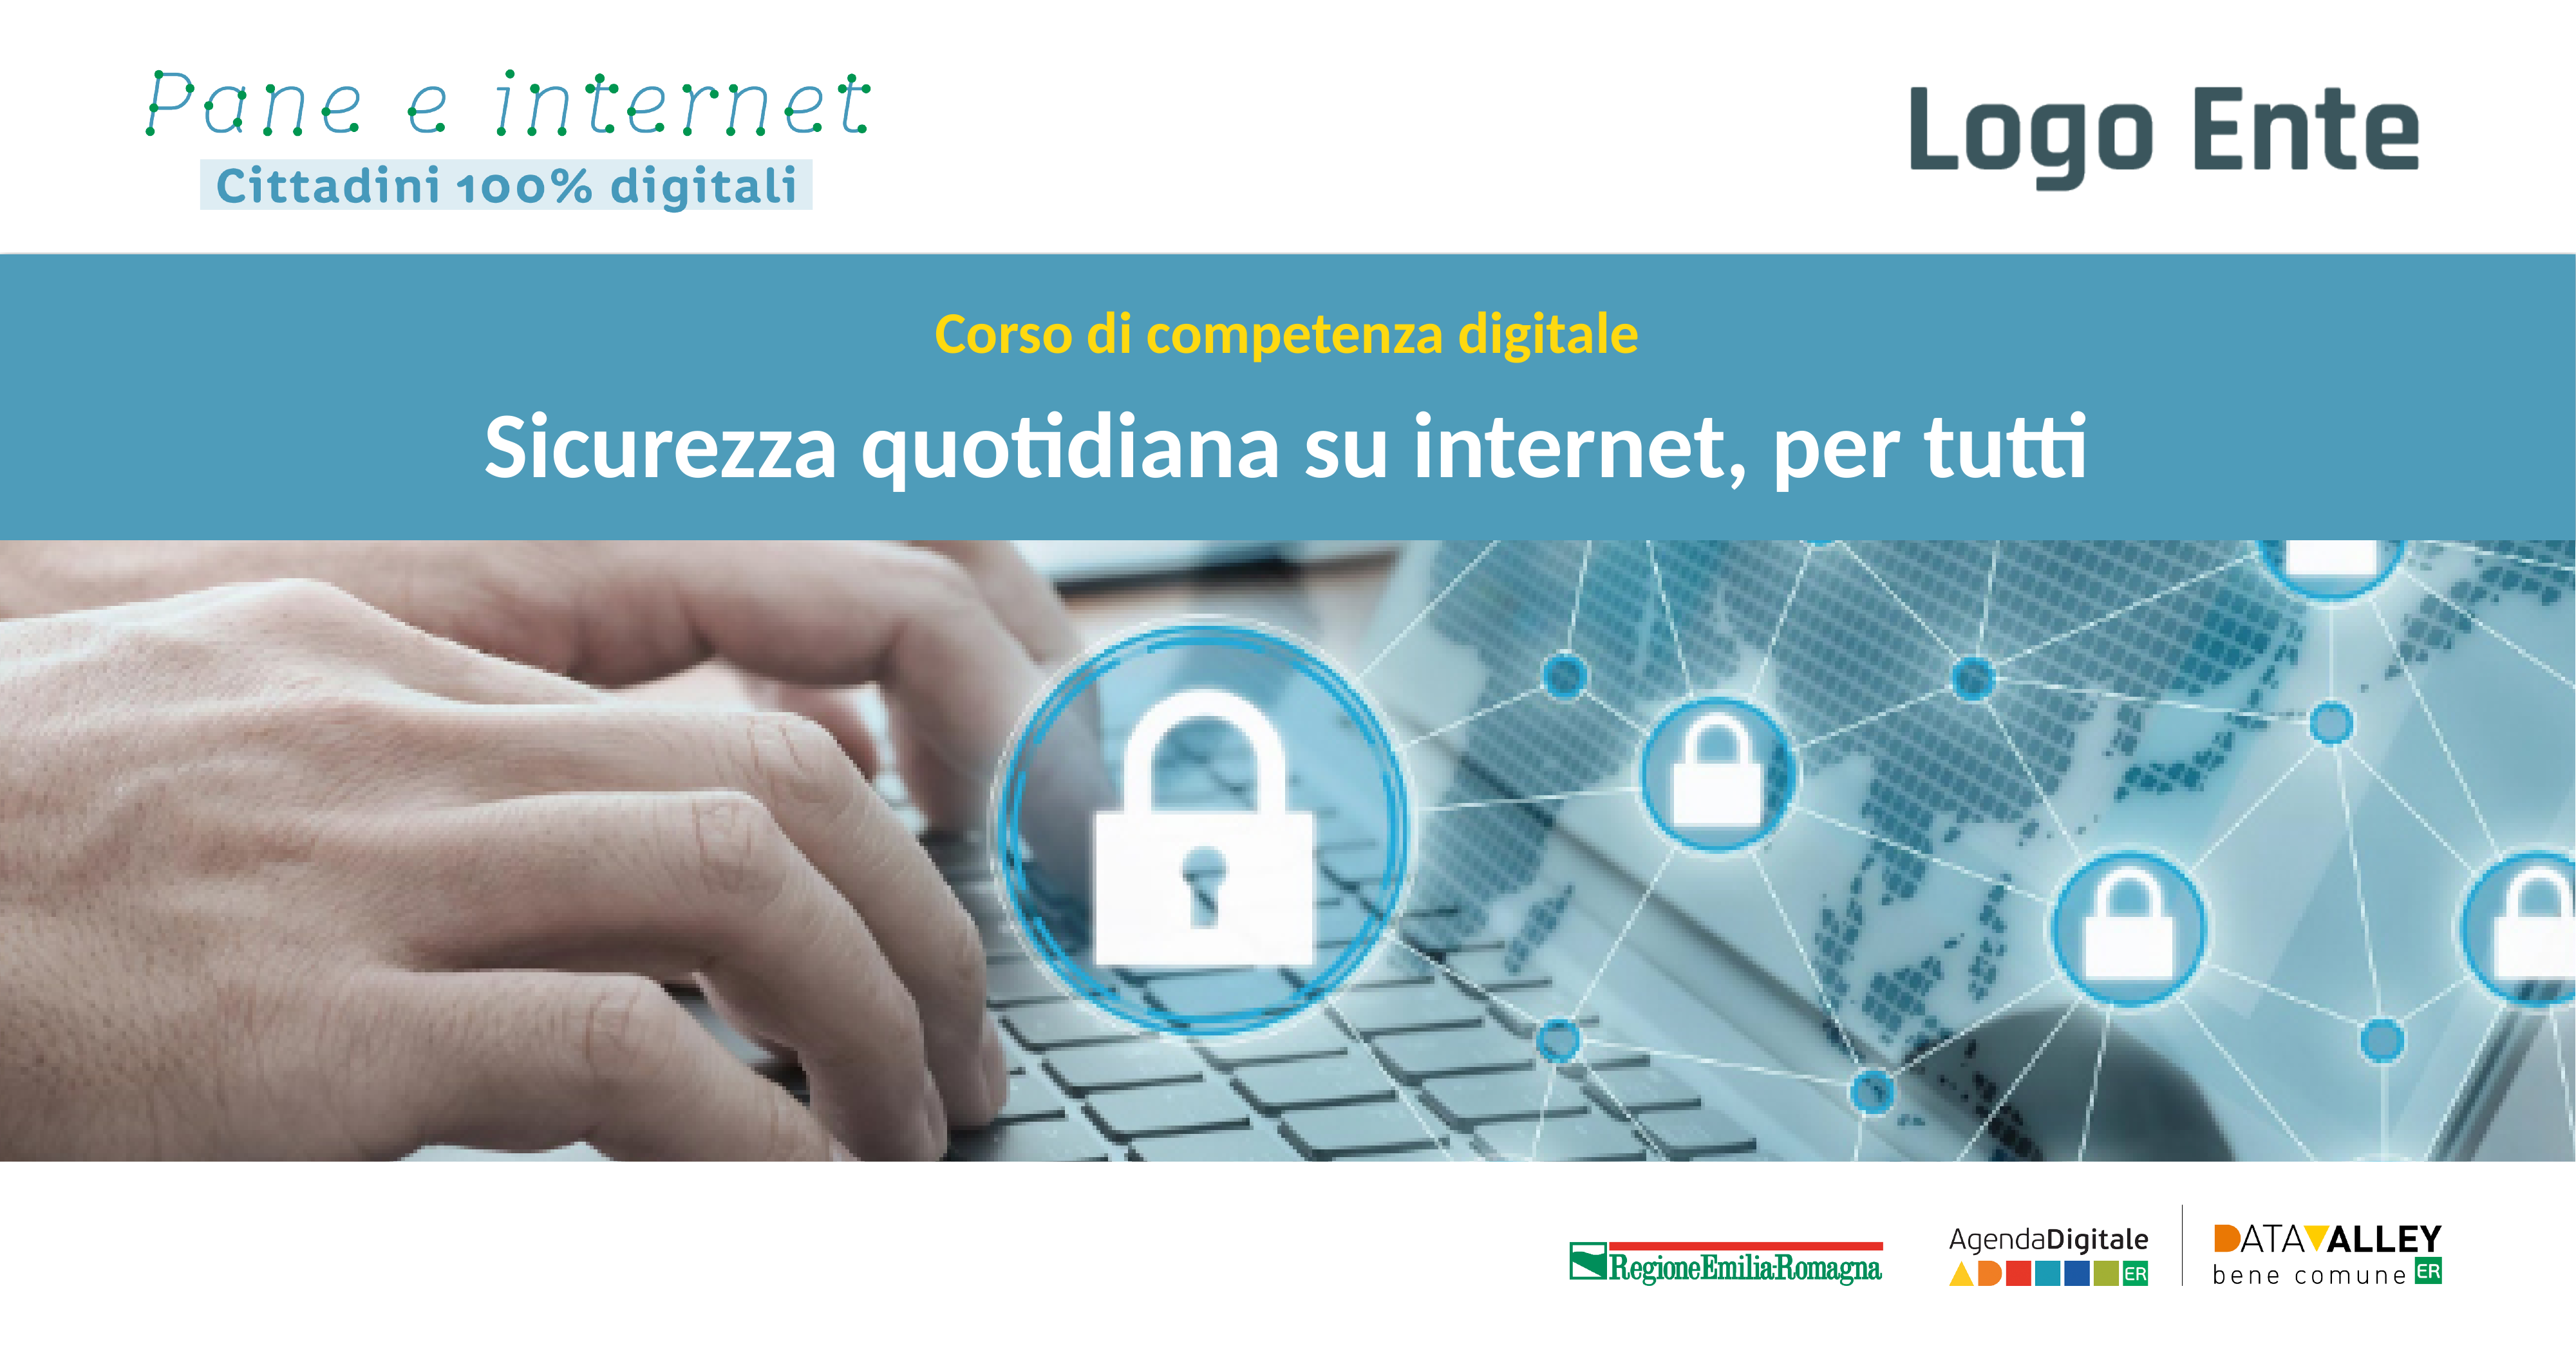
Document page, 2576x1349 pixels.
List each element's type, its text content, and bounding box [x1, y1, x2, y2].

picture [66, 28, 961, 229]
list Corso di competenza digitale [545, 283, 2030, 376]
title Sicurezza quotidiana su internet, per tutti [341, 392, 2234, 509]
picture [0, 540, 2576, 1348]
picture [1819, 62, 2515, 209]
